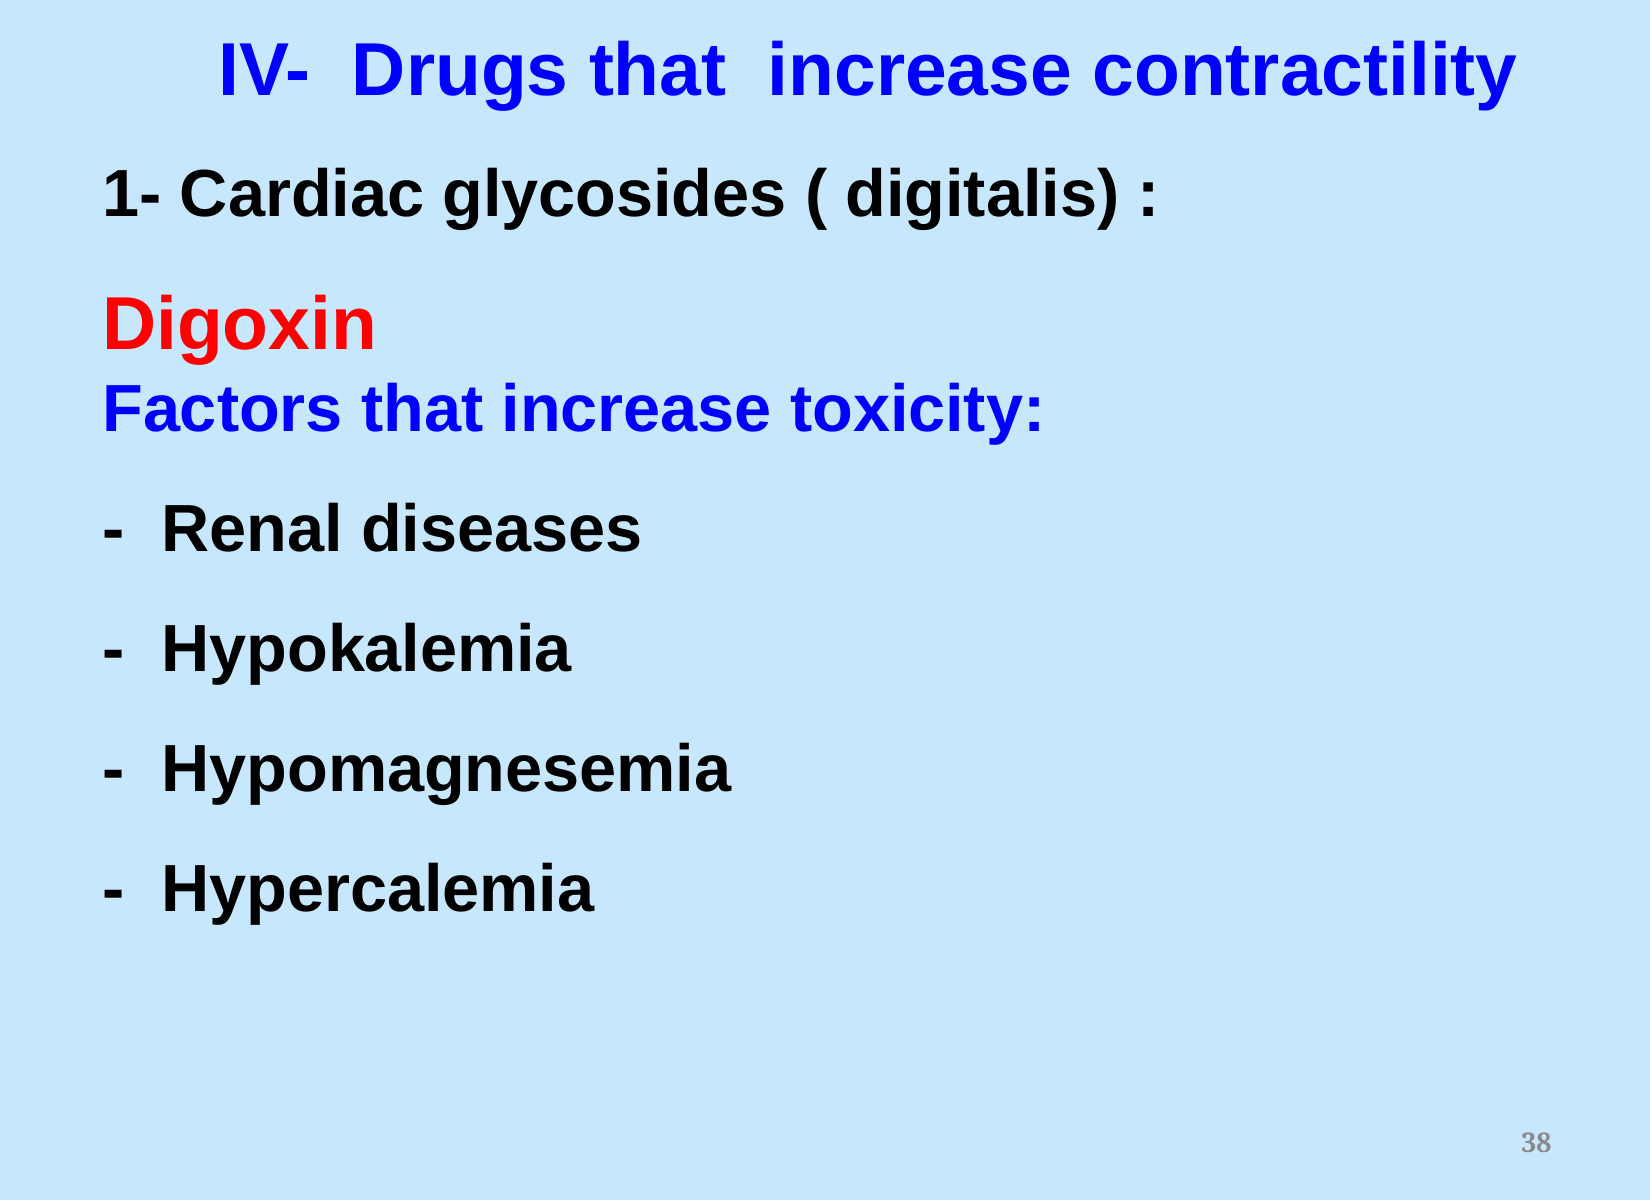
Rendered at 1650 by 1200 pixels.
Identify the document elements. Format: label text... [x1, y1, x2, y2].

slide_number 38 [1182, 1112, 1568, 1176]
text_box IV- Drugs that increase contractility 1- Cardiac glycosides ( digitalis) : Digoxin Factors that increase toxicity: - Renal diseases - Hypokalemia - Hypomagnesemia - Hypercalemia [87, 12, 1650, 1042]
